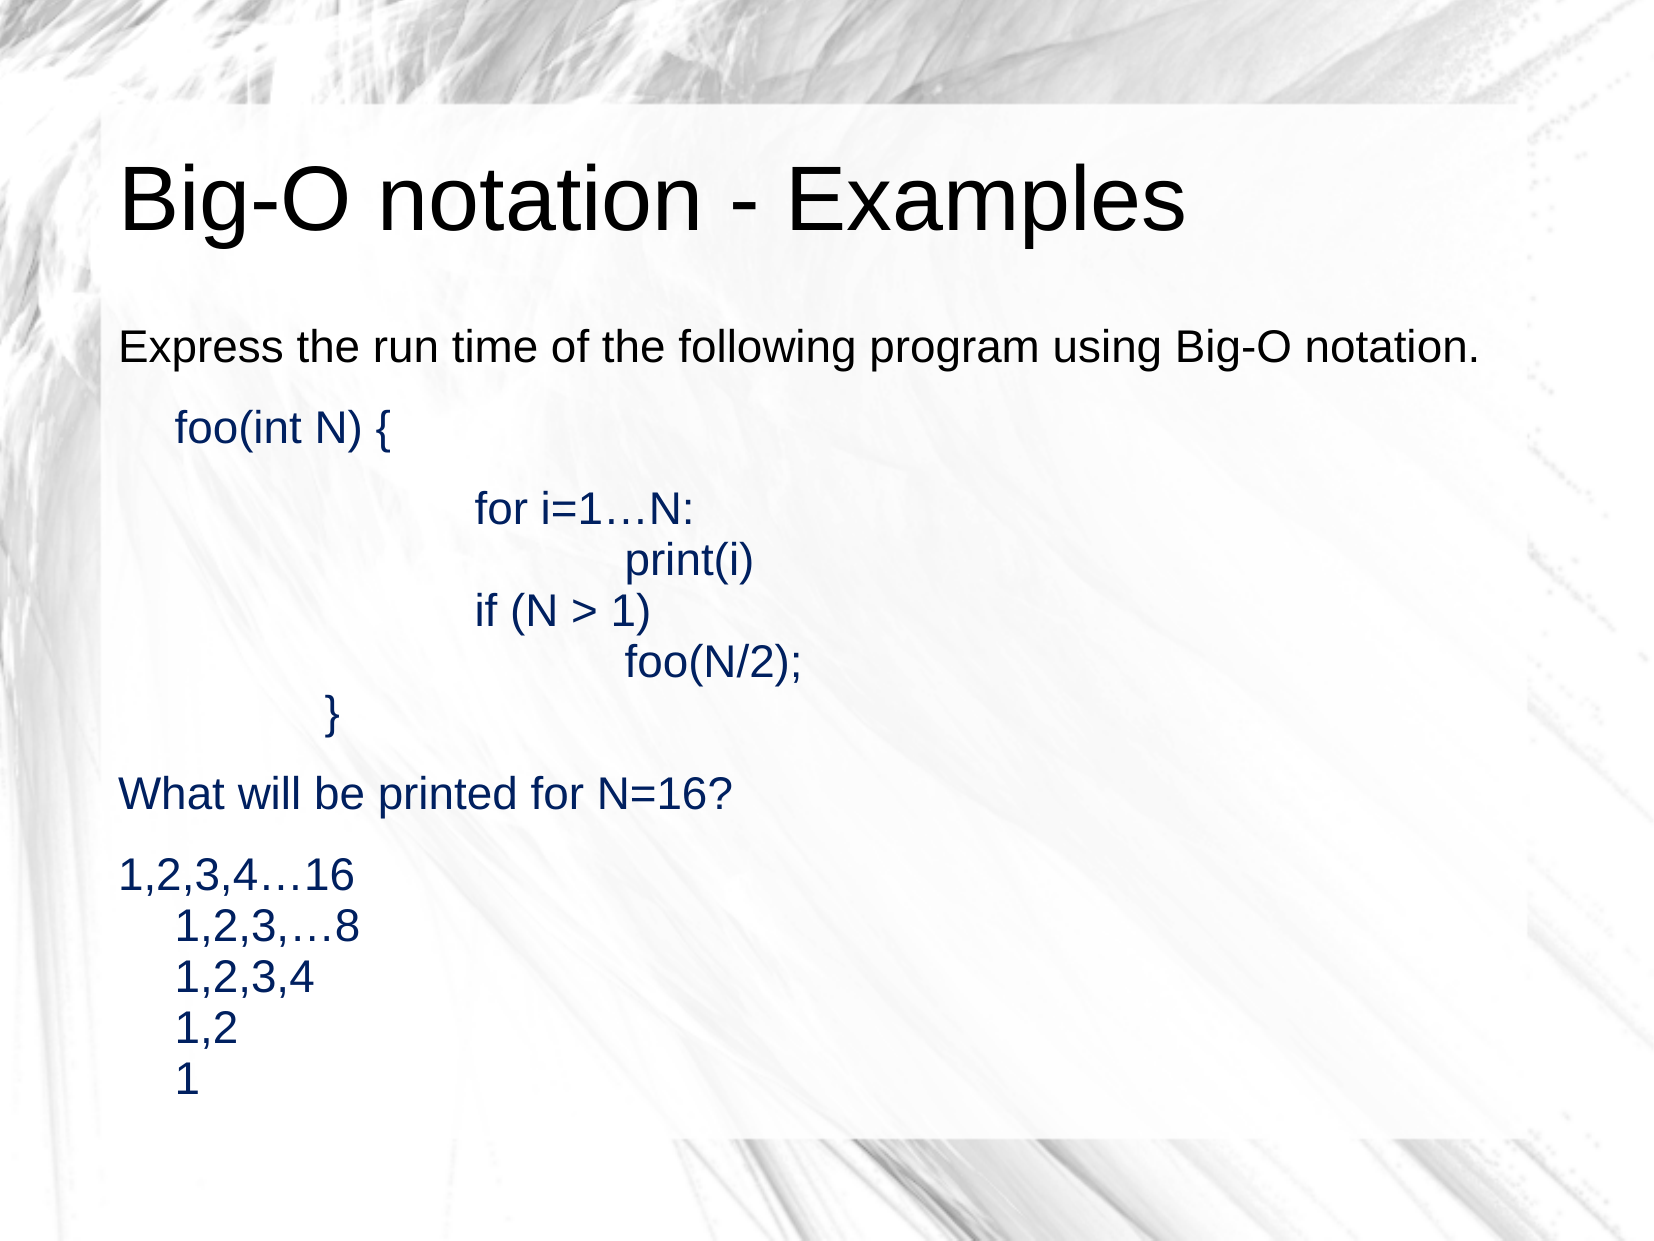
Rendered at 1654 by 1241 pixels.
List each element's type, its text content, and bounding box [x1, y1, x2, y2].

title Big-O notation - Examples [118, 112, 1506, 281]
list Express the run time of the following program using Big-O notation. foo(int N) { for i=1…N: print(i) if (N > 1) foo(N/2); } What will be printed for N=16? 1,2,3,4…16 1,2,3,…8 1,2,3,4 1,2 1 [118, 319, 1571, 1109]
picture [0, 0, 1654, 1241]
